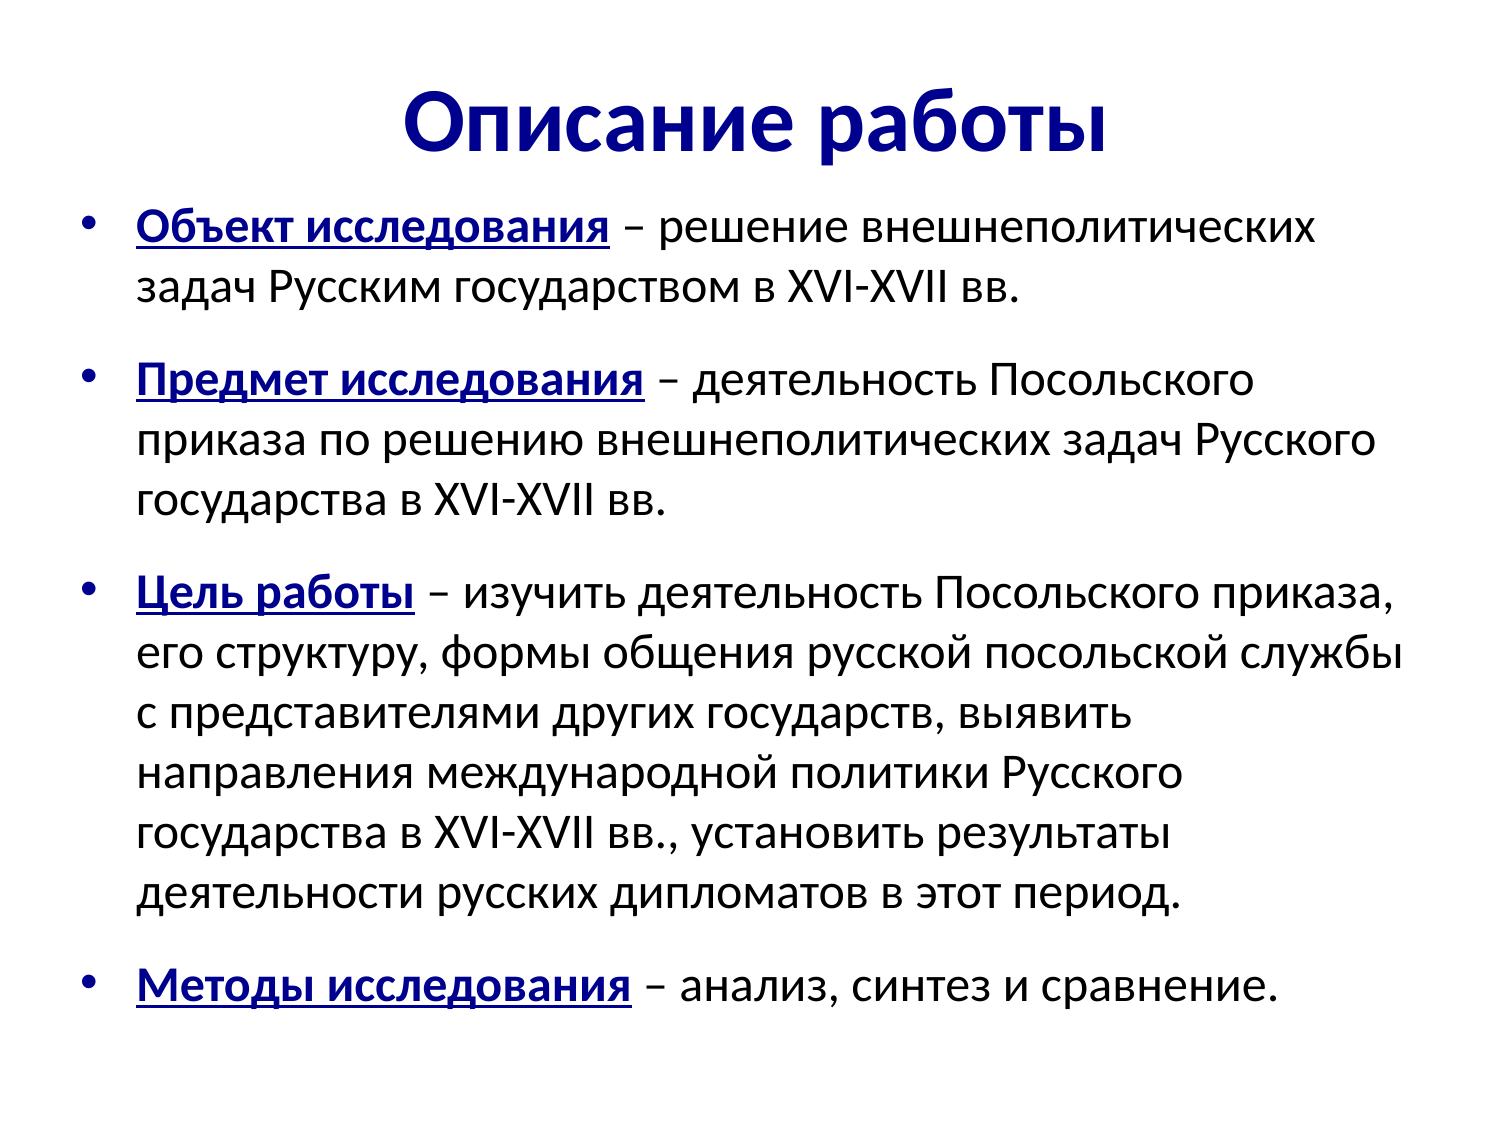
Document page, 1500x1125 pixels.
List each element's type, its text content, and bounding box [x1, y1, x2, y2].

list Объект исследования – решение внешнеполитических задач Русским государством в XVI-XVII вв. Предмет исследования – деятельность Посольского приказа по решению внешнеполитических задач Русского государства в XVI-XVII вв. Цель работы – изучить деятельность Посольского приказа, его структуру, формы общения русской посольской службы с представителями других государств, выявить направления международной политики Русского государства в XVI-XVII вв., установить результаты деятельности русских дипломатов в этот период. Методы исследования – анализ, синтез и сравнение. [64, 184, 1425, 1071]
title Описание работы [88, 45, 1425, 184]
